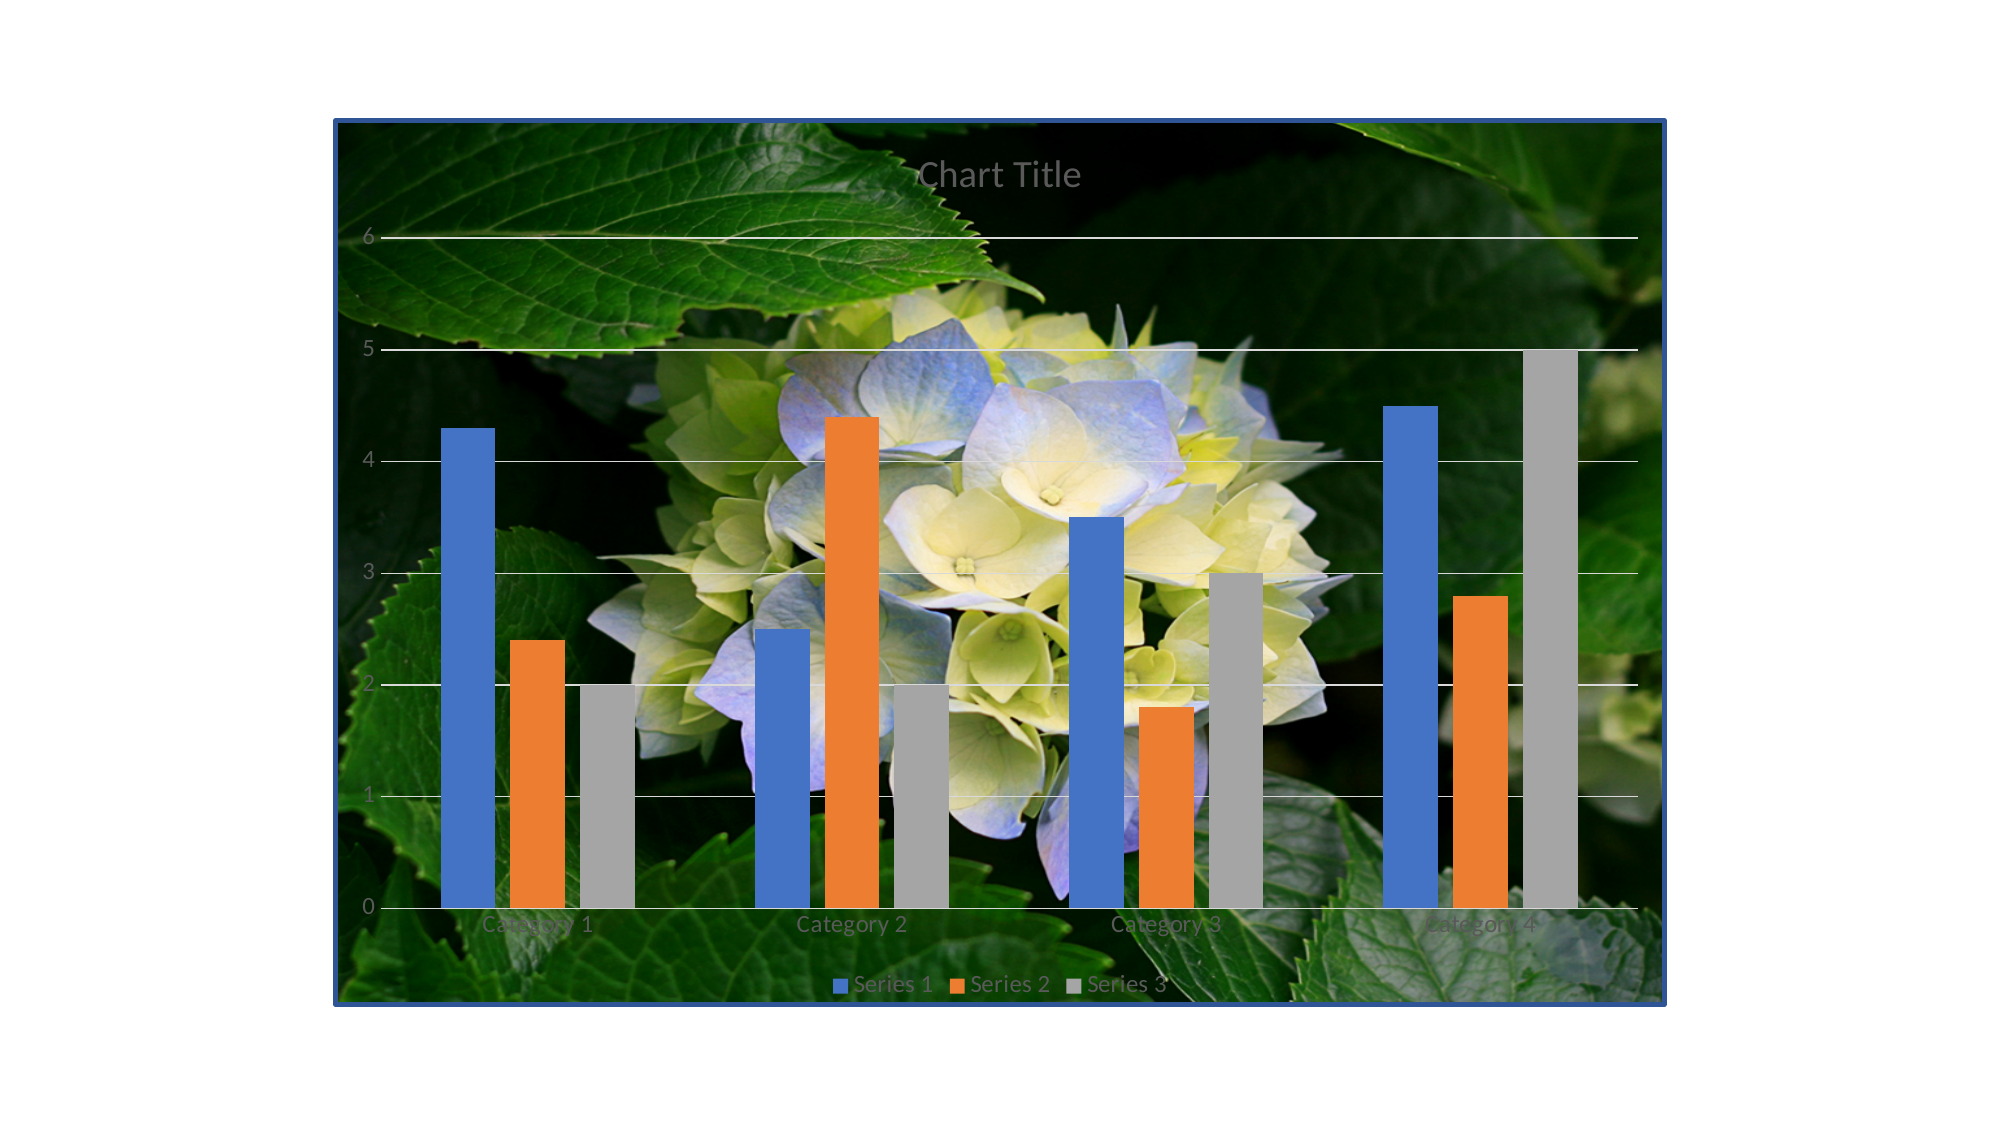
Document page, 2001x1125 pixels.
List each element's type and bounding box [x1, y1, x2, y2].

chart [333, 117, 1667, 1007]
